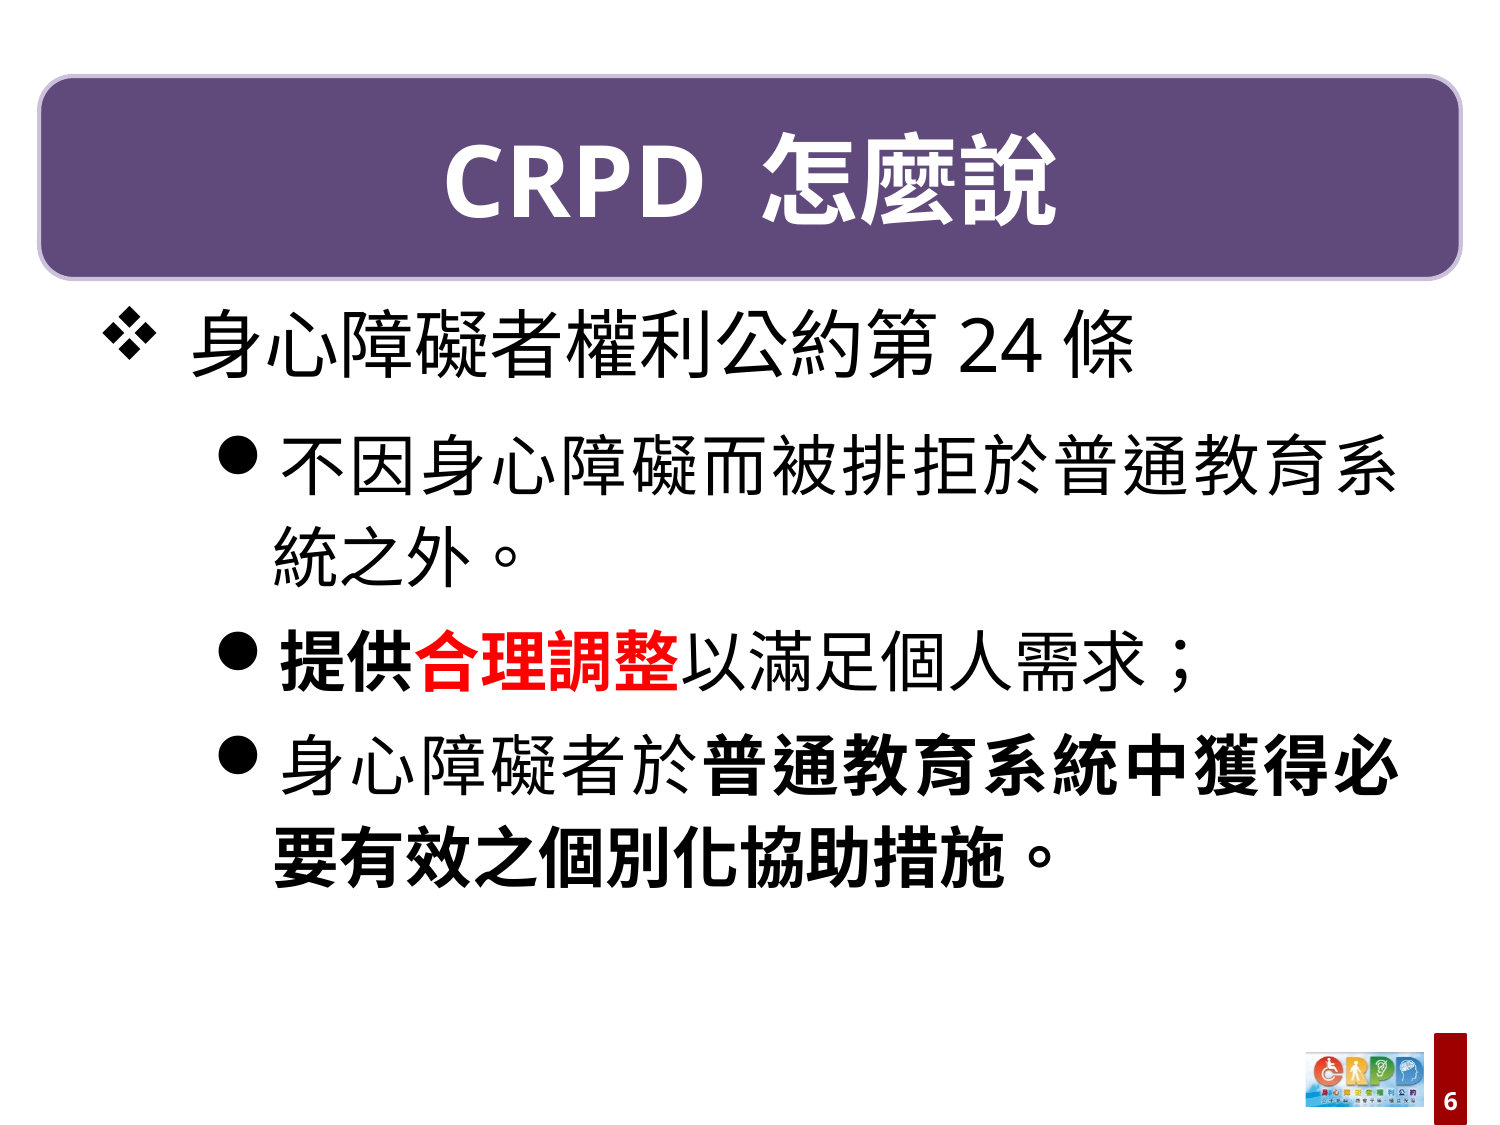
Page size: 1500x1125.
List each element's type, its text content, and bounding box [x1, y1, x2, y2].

text_box CRPD 怎麼說 [36, 73, 1463, 282]
text_box 身心障礙者權利公約第24條 不因身心障礙而被排拒於普通教育系統之外。 提供合理調整以滿足個人需求； 身心障礙者於普通教育系統中獲得必要有效之個別化協助措施。 [79, 277, 1418, 916]
picture [1305, 1052, 1424, 1107]
slide_number 6 [1416, 1076, 1485, 1125]
